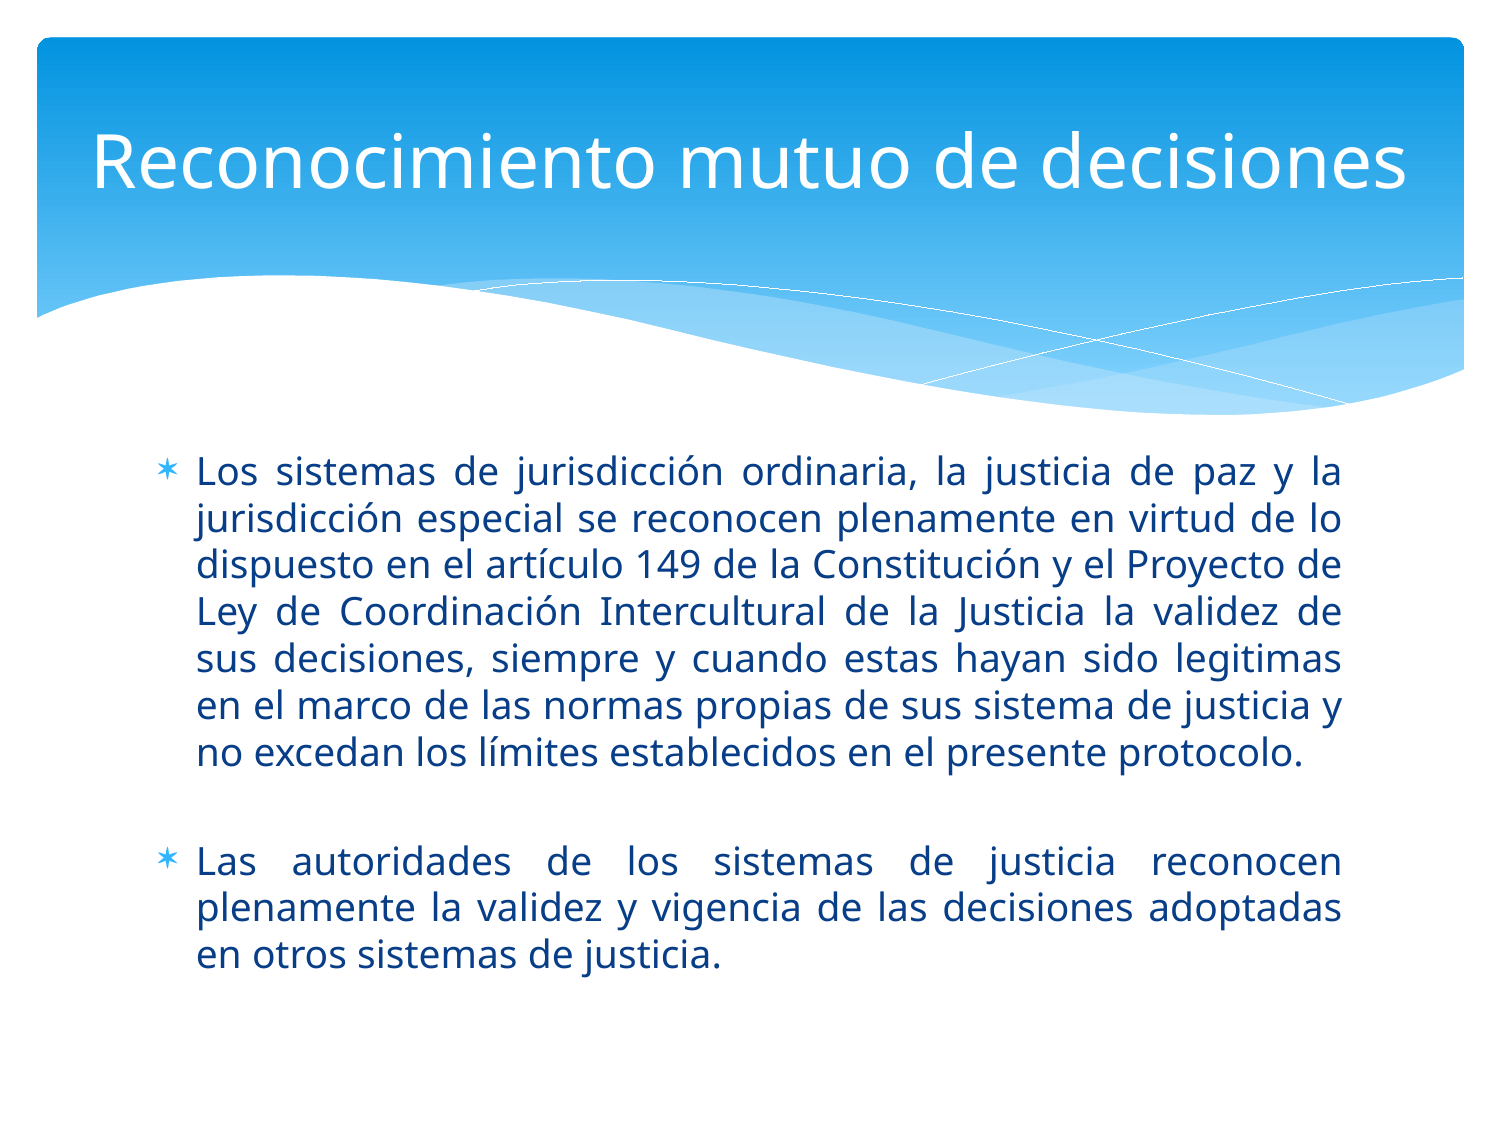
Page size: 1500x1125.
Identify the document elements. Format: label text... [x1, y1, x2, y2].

title Reconocimiento mutuo de decisiones [75, 55, 1425, 261]
list Los sistemas de jurisdicción ordinaria, la justicia de paz y la jurisdicción especial se reconocen plenamente en virtud de lo dispuesto en el artículo 149 de la Constitución y el Proyecto de Ley de Coordinación Intercultural de la Justicia la validez de sus decisiones, siempre y cuando estas hayan sido legitimas en el marco de las normas propias de sus sistema de justicia y no excedan los límites establecidos en el presente protocolo. Las autoridades de los sistemas de justicia reconocen plenamente la validez y vigencia de las decisiones adoptadas en otros sistemas de justicia. [143, 438, 1359, 1005]
